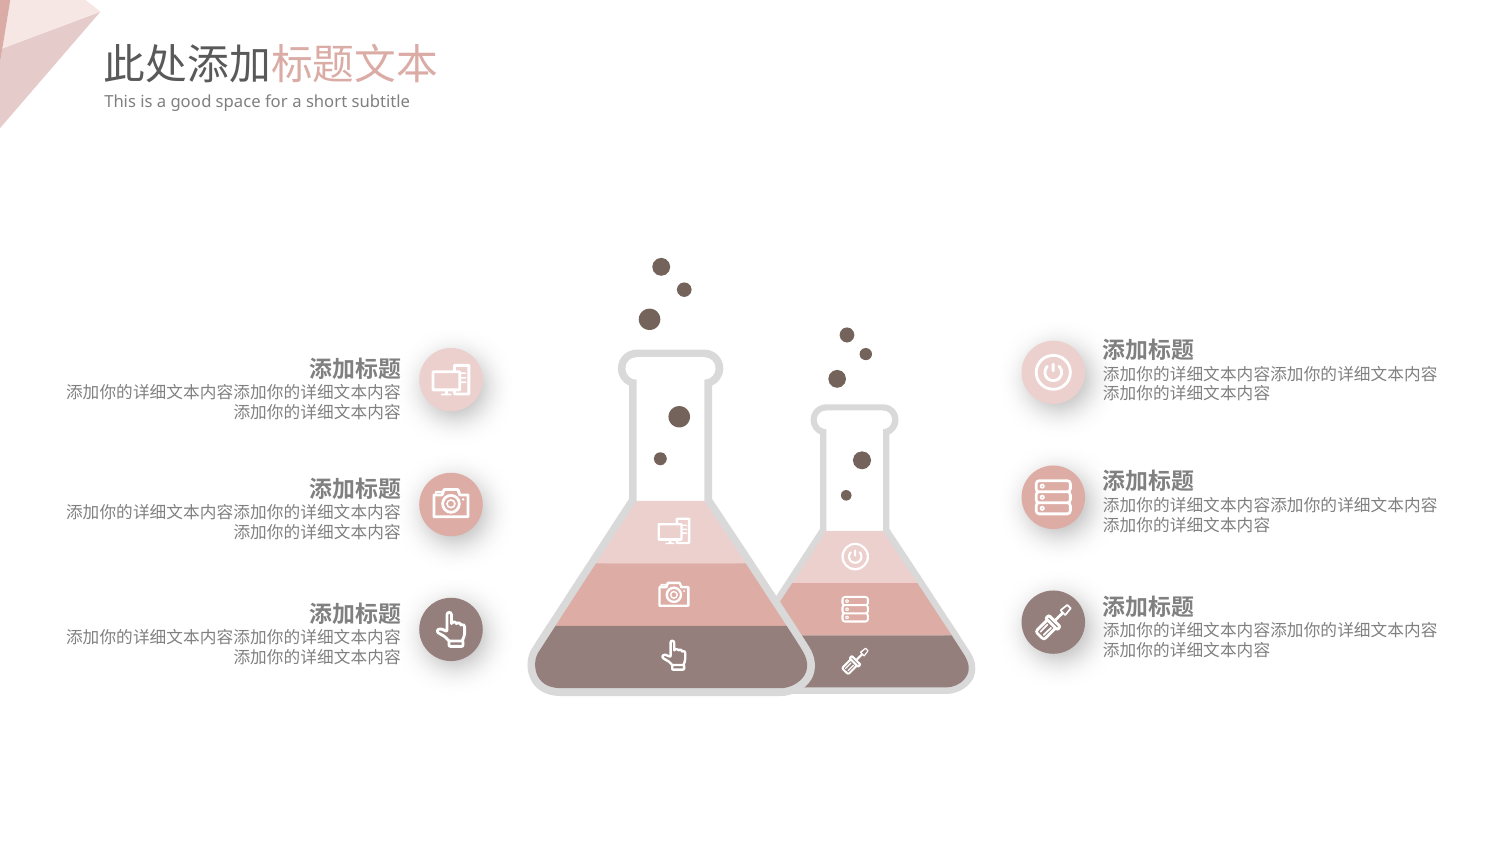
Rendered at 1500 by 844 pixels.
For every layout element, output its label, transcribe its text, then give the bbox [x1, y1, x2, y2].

text_box [1034, 479, 1072, 516]
text_box 添加标题 添加你的详细文本内容添加你的详细文本内容添加你的详细文本内容 [58, 599, 401, 667]
text_box [418, 471, 484, 538]
text_box [435, 610, 467, 648]
text_box [418, 346, 484, 413]
text_box This is a good space for a short subtitle [101, 83, 426, 119]
text_box [1020, 464, 1087, 531]
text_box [525, 257, 819, 696]
text_box [431, 363, 471, 396]
text_box 此处添加标题文本 [101, 30, 454, 95]
text_box [1034, 353, 1072, 391]
text_box [1035, 604, 1072, 641]
text_box [418, 596, 484, 663]
text_box [1020, 589, 1087, 655]
text_box 添加标题 添加你的详细文本内容添加你的详细文本内容添加你的详细文本内容 [1102, 592, 1446, 660]
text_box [0, 0, 101, 130]
text_box 添加标题 添加你的详细文本内容添加你的详细文本内容添加你的详细文本内容 [58, 474, 401, 566]
text_box 添加标题 添加你的详细文本内容添加你的详细文本内容添加你的详细文本内容 [58, 354, 401, 422]
text_box 添加标题 添加你的详细文本内容添加你的详细文本内容添加你的详细文本内容 [1102, 466, 1446, 535]
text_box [819, 327, 979, 694]
text_box [1020, 339, 1087, 406]
text_box [432, 488, 470, 519]
text_box 添加标题 添加你的详细文本内容添加你的详细文本内容添加你的详细文本内容 [1102, 335, 1446, 404]
